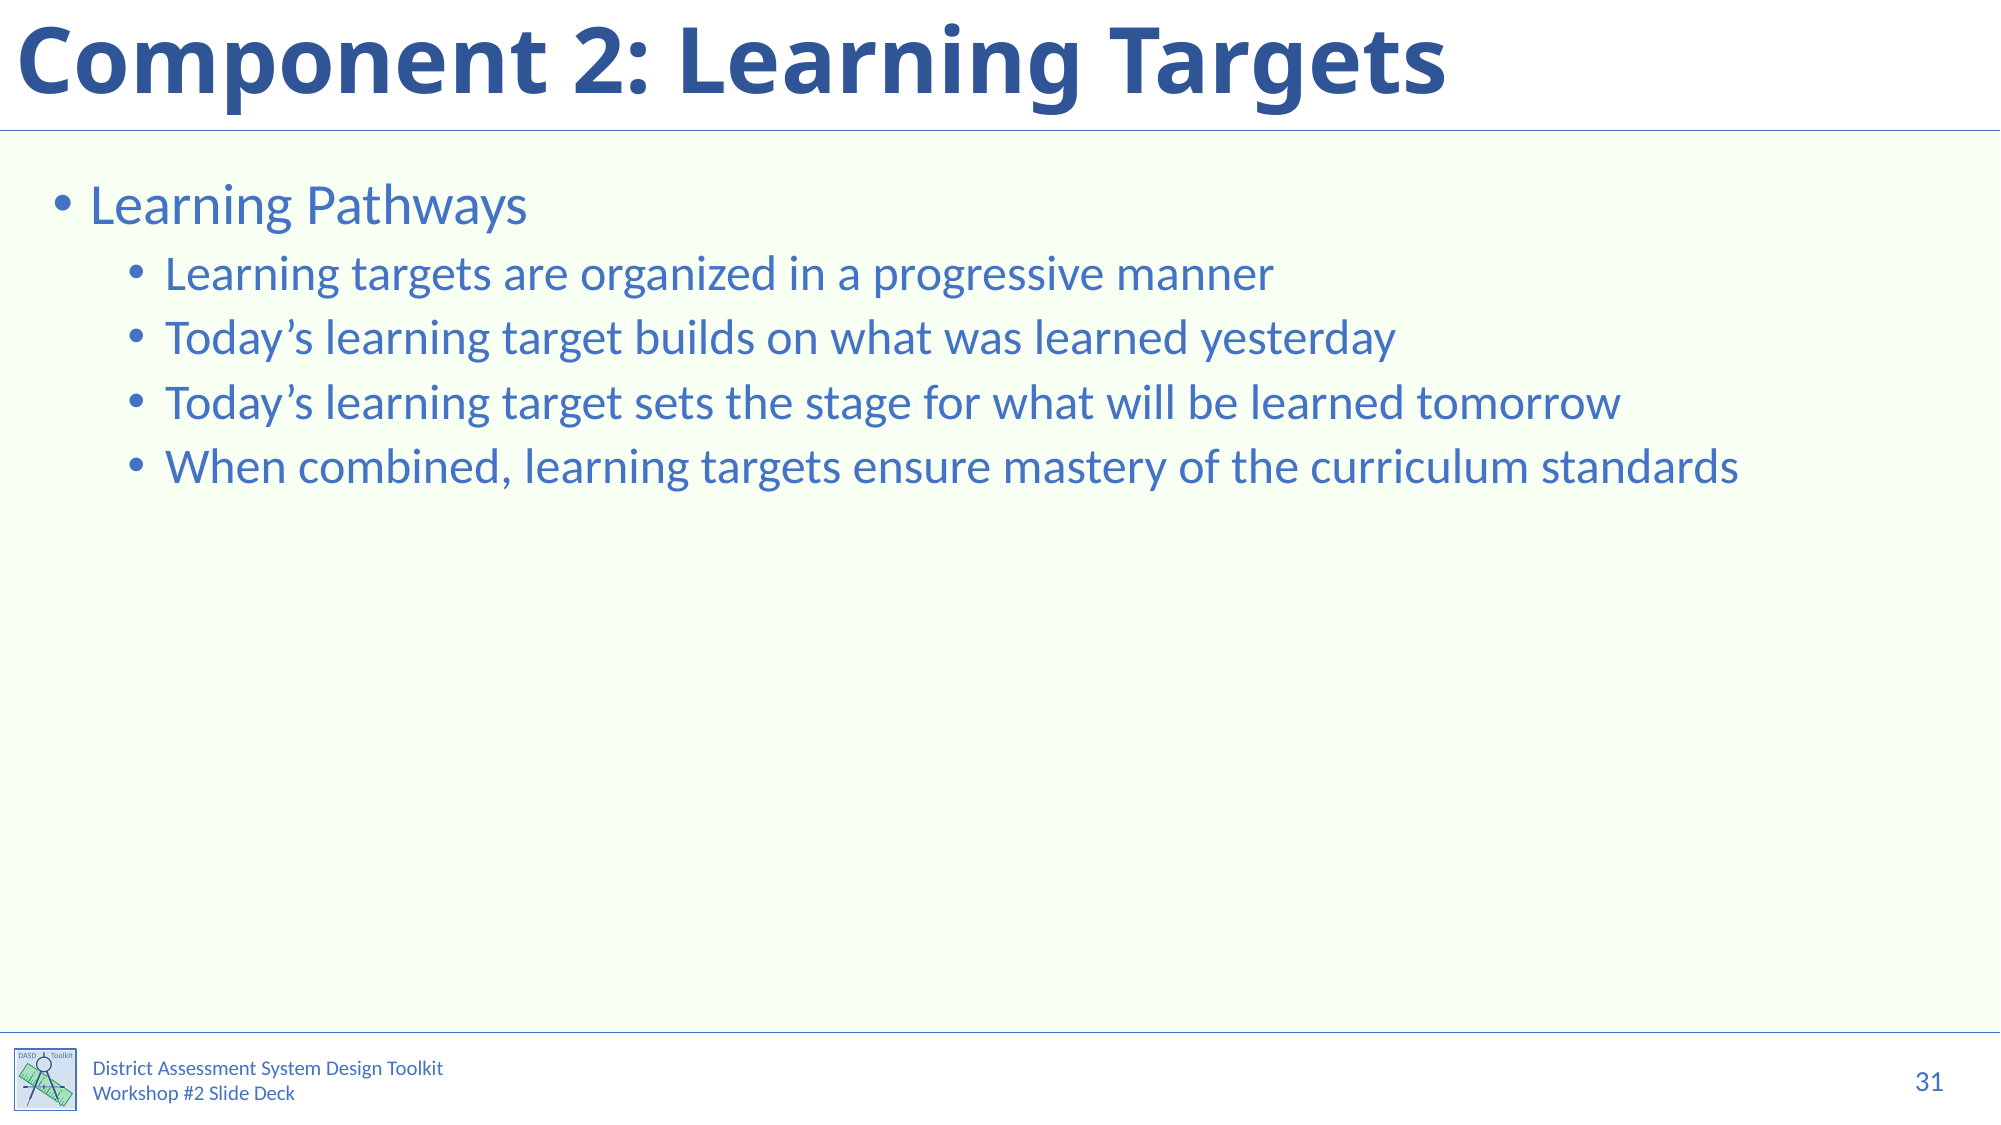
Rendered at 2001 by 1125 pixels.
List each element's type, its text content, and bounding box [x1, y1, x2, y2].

list Learning Pathways Learning targets are organized in a progressive manner Today’s learning target builds on what was learned yesterday Today’s learning target sets the stage for what will be learned tomorrow When combined, learning targets ensure mastery of the curriculum standards [37, 166, 1962, 1002]
title Component 2: Learning Targets [0, 0, 2000, 129]
picture [15, 1050, 75, 1110]
